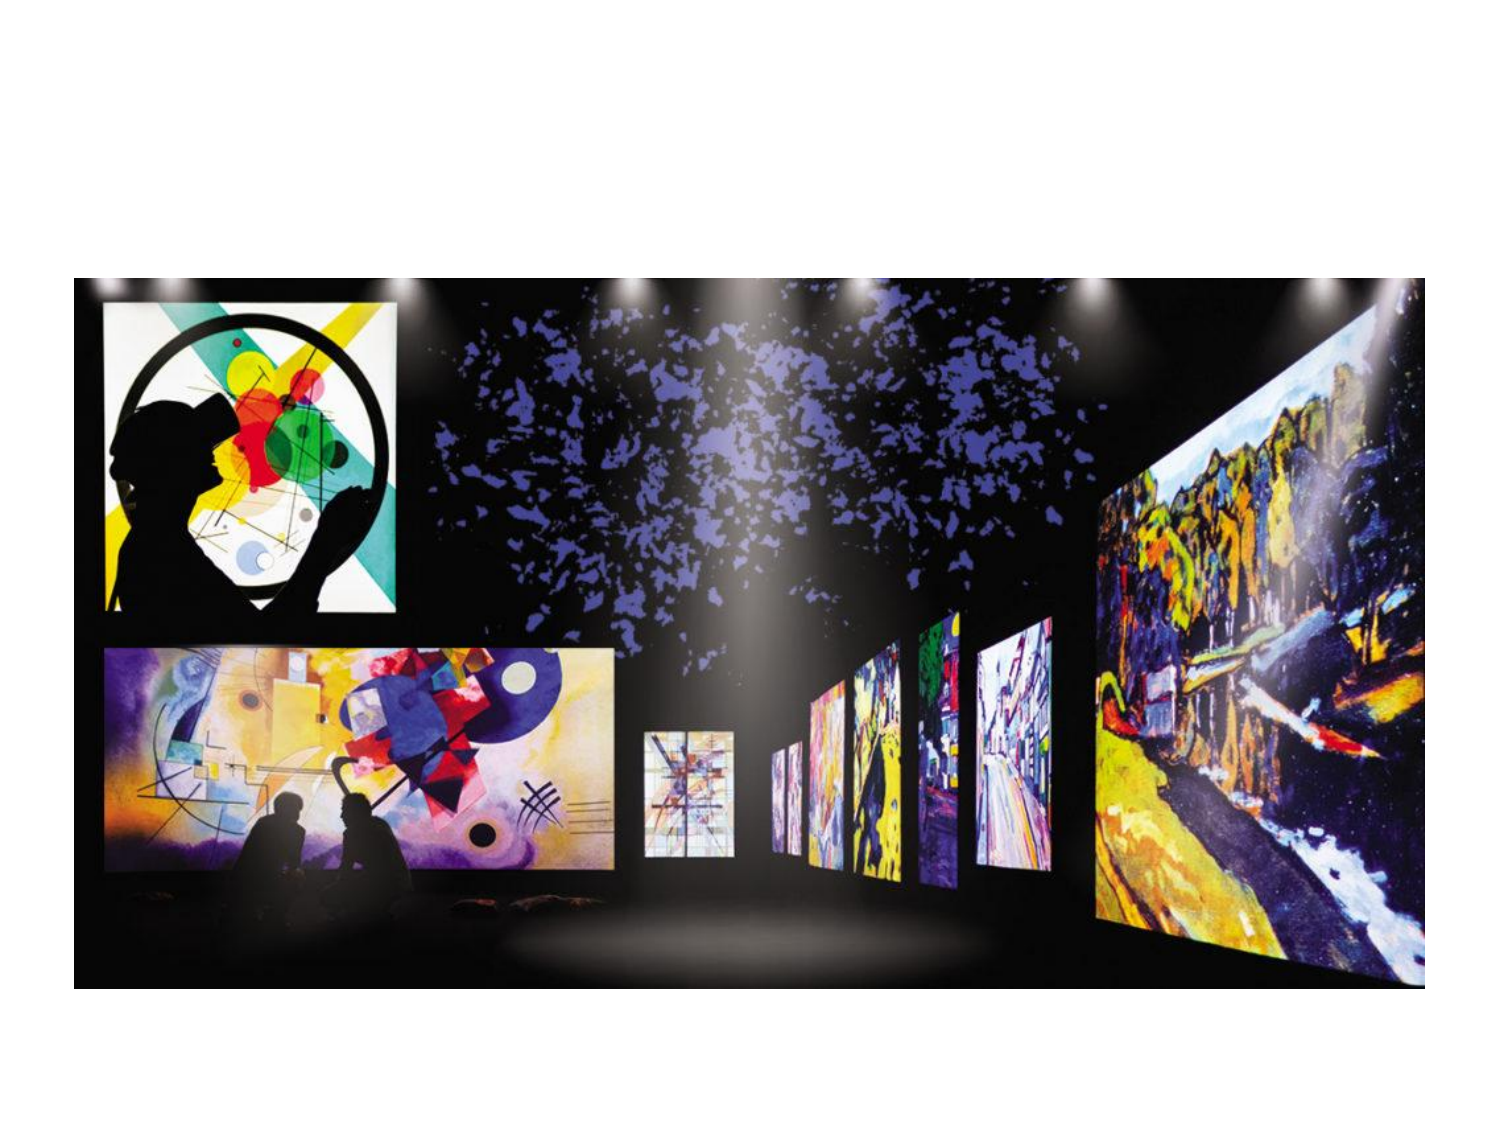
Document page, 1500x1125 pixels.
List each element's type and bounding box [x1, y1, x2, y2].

list [74, 278, 1426, 989]
